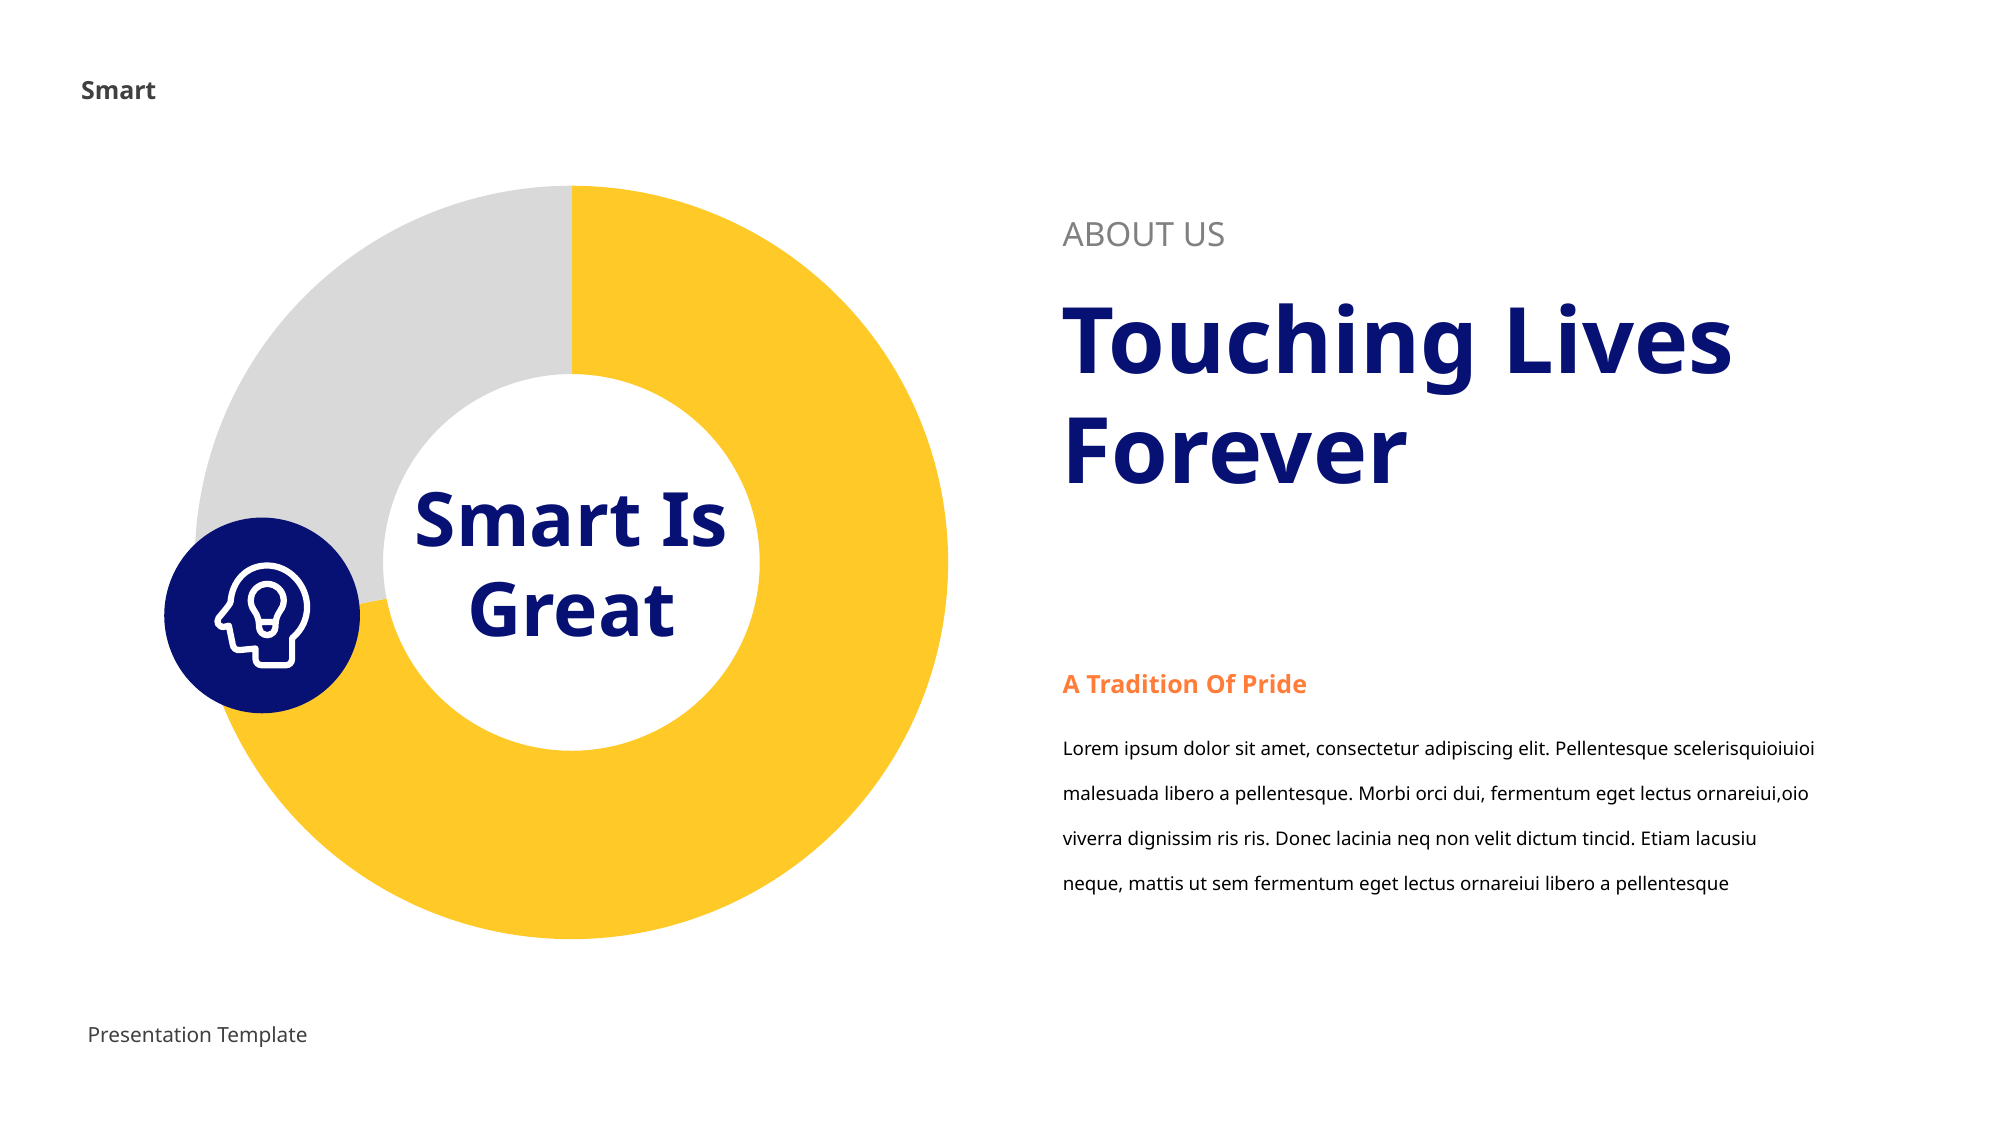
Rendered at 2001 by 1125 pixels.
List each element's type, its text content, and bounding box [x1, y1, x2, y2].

text_box [163, 566, 176, 665]
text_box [213, 562, 311, 669]
text_box A Tradition Of Pride [1047, 660, 1339, 706]
text_box Presentation Template [72, 1014, 323, 1055]
text_box Lorem ipsum dolor sit amet, consectetur adipiscing elit. Pellentesque scelerisquioiuioi malesuada libero a pellentesque. Morbi orci dui, fermentum eget lectus ornareiui,oio viverra dignissim ris ris. Donec lacinia neq non velit dictum tincid. Etiam lacusiu neque, mattis ut sem fermentum eget lectus ornareiui libero a pellentesque [1048, 706, 1836, 902]
chart [176, 169, 967, 955]
text_box Touching Lives Forever [1046, 274, 1836, 510]
text_box ABOUT US [1047, 206, 1274, 261]
text_box Smart [66, 67, 172, 113]
